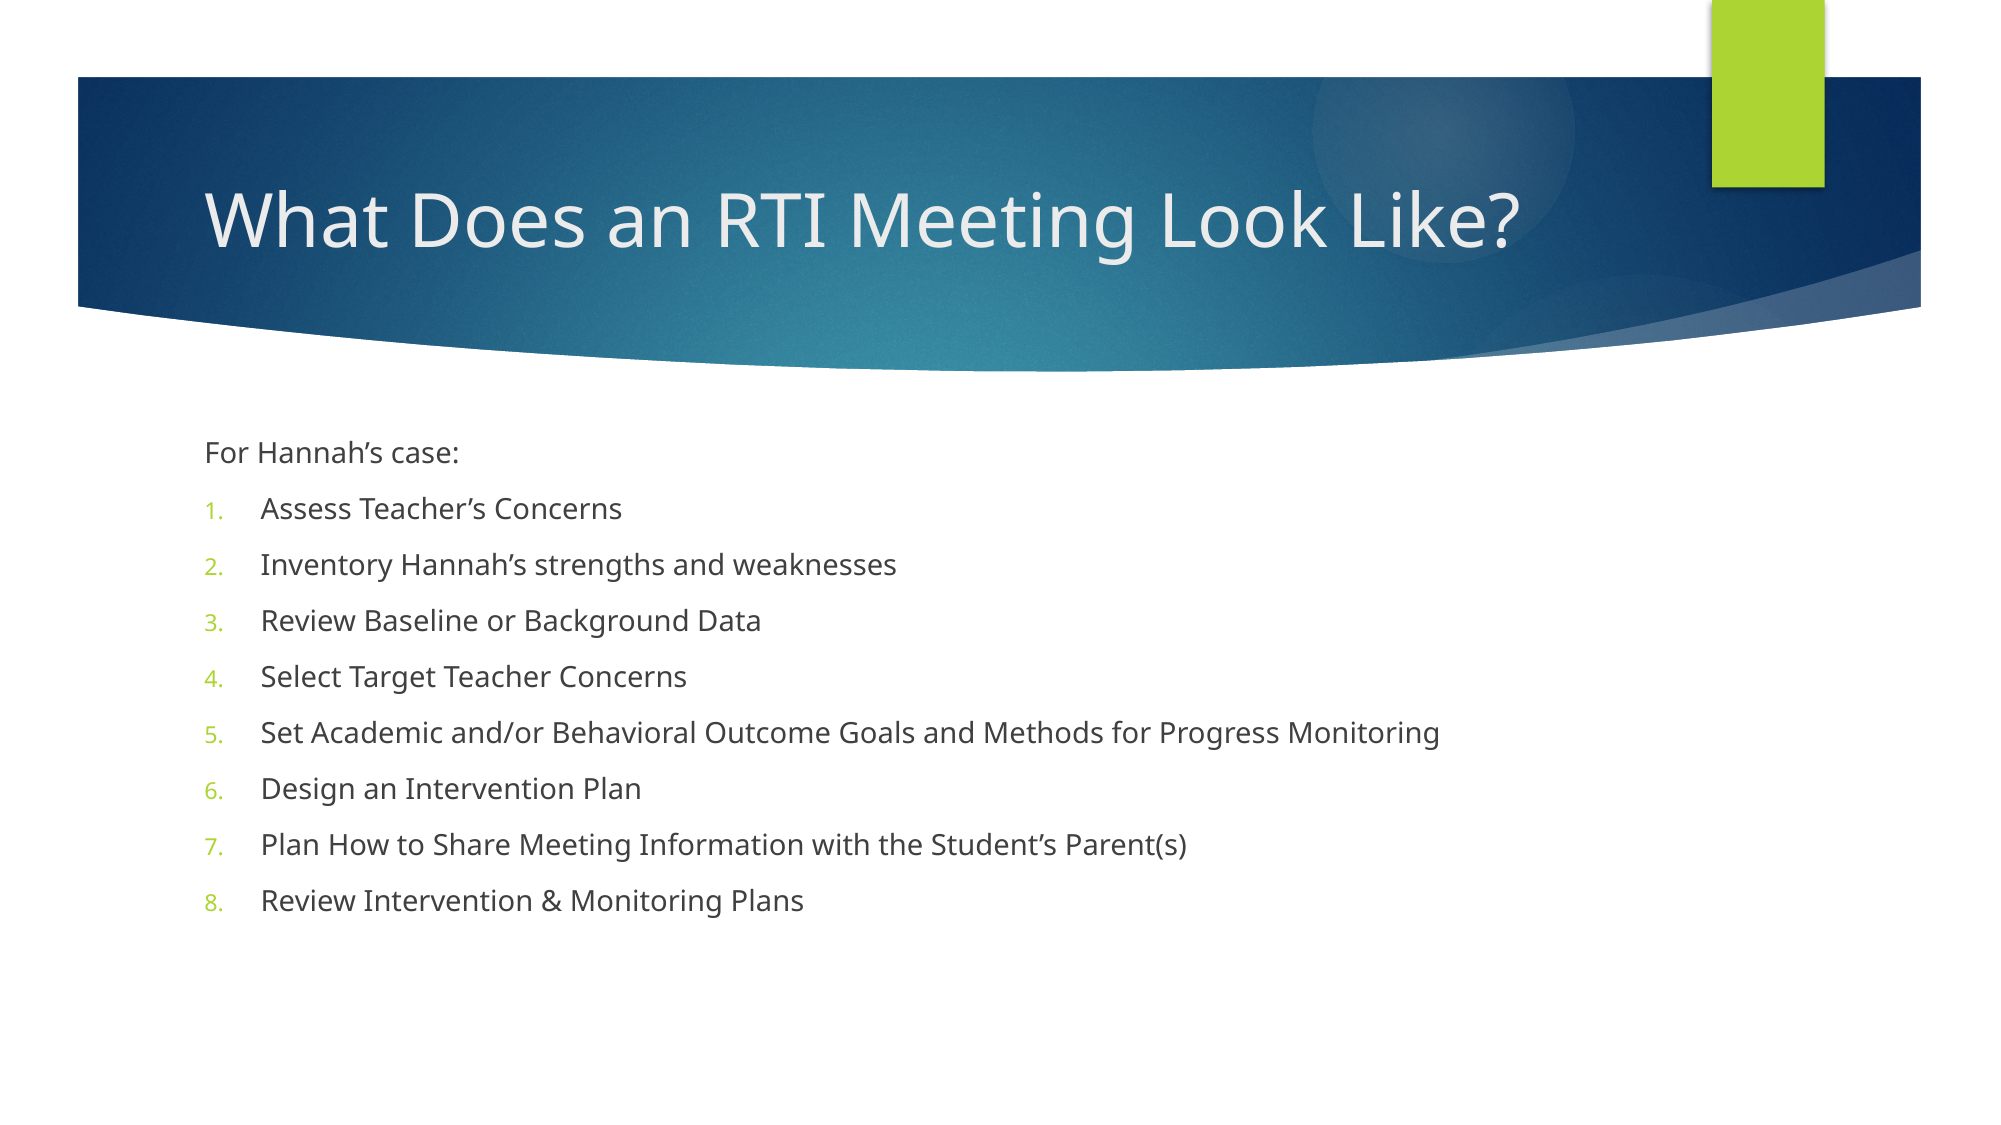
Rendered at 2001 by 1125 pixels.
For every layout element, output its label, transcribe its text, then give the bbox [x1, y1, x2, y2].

title What Does an RTI Meeting Look Like? [189, 159, 1627, 276]
list For Hannah’s case: Assess Teacher’s Concerns Inventory Hannah’s strengths and weaknesses Review Baseline or Background Data Select Target Teacher Concerns Set Academic and/or Behavioral Outcome Goals and Methods for Progress Monitoring Design an Intervention Plan Plan How to Share Meeting Information with the Student’s Parent(s) Review Intervention & Monitoring Plans [189, 427, 1627, 988]
